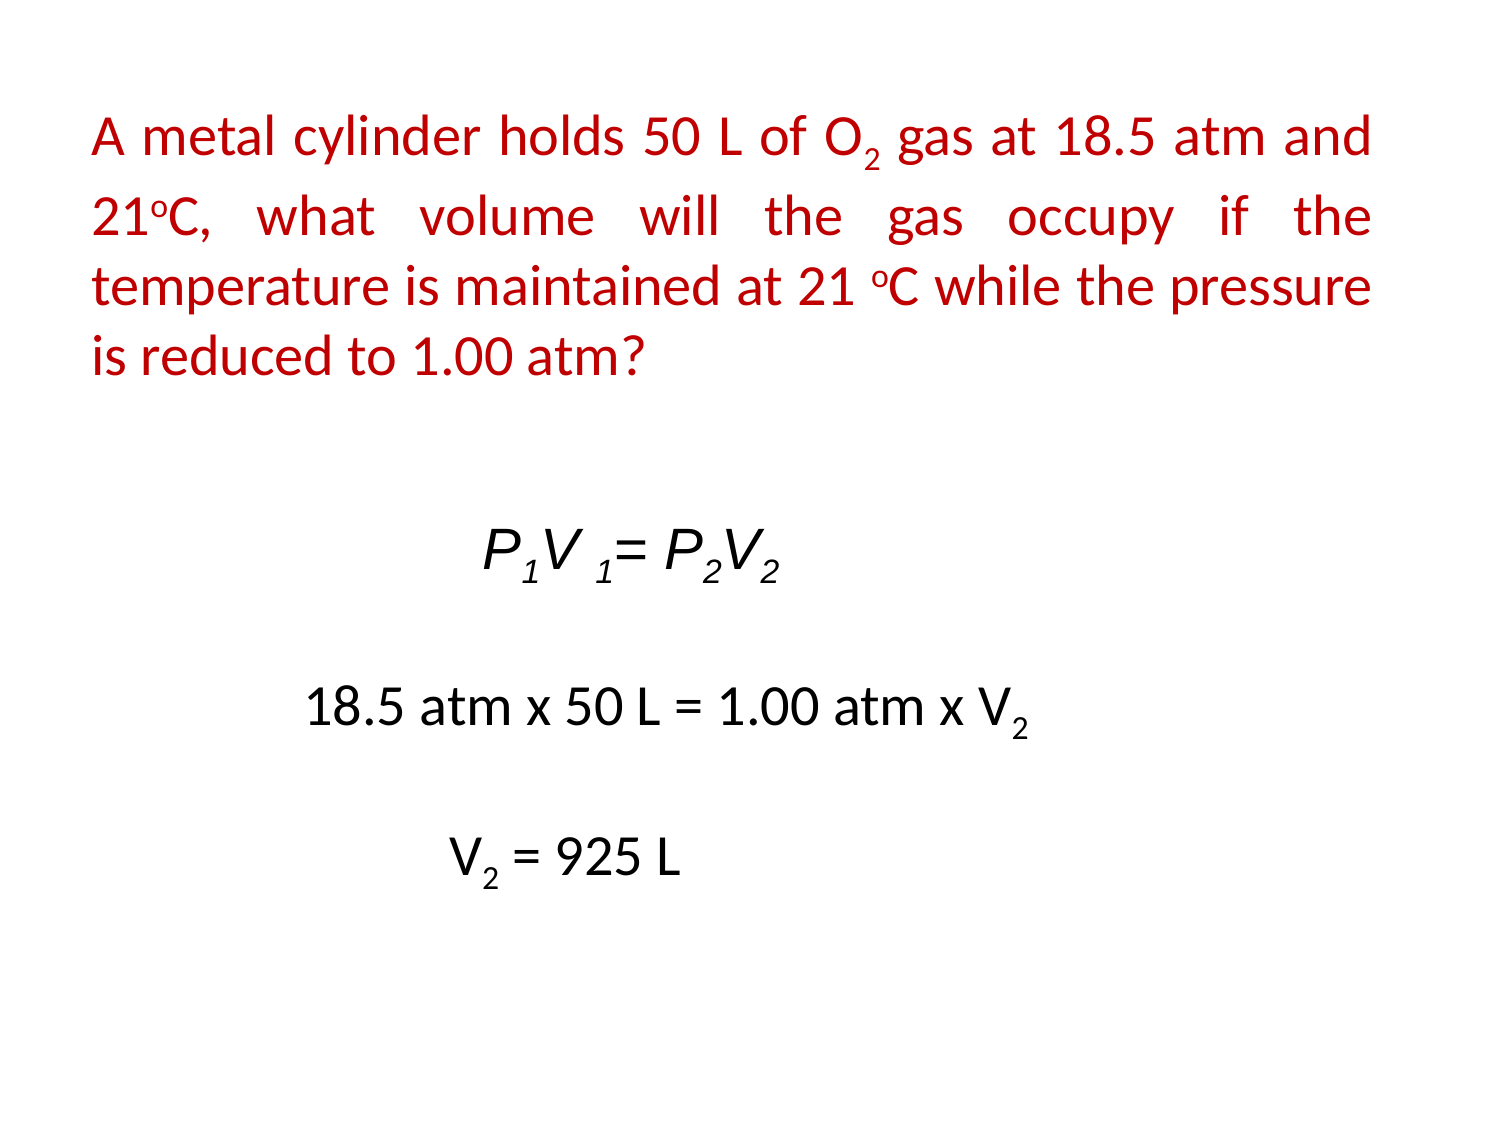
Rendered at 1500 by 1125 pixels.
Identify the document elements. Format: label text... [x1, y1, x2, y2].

text_box P1V 1= P2V2 [468, 503, 795, 599]
text_box A metal cylinder holds 50 L of O2 gas at 18.5 atm and 21oC, what volume will the gas occupy if the temperature is maintained at 21 oC while the pressure is reduced to 1.00 atm? 18.5 atm x 50 L = 1.00 atm x V2 V2 = 925 L [76, 90, 1388, 904]
